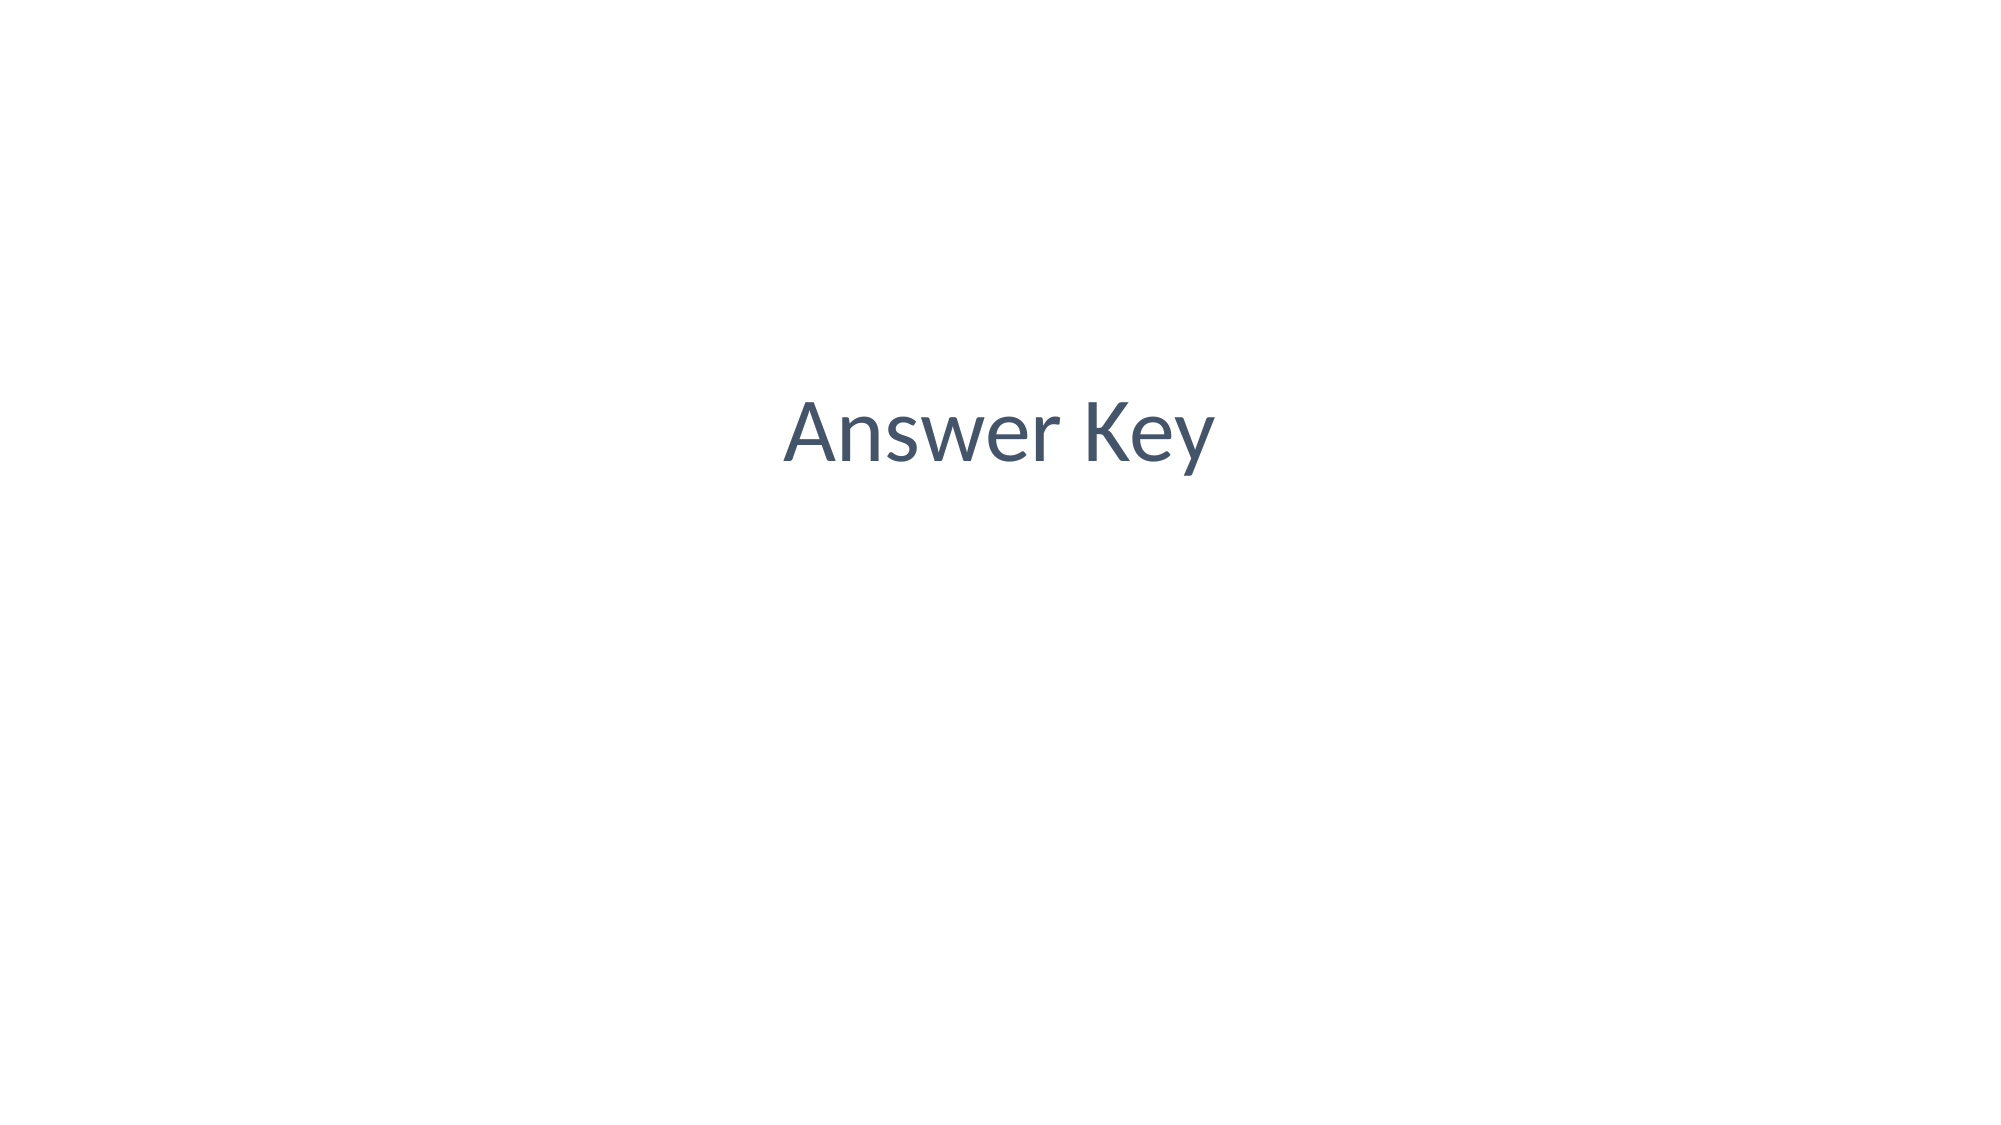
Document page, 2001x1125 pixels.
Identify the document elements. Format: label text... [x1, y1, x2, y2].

text_box Answer Key [0, 362, 2000, 1013]
